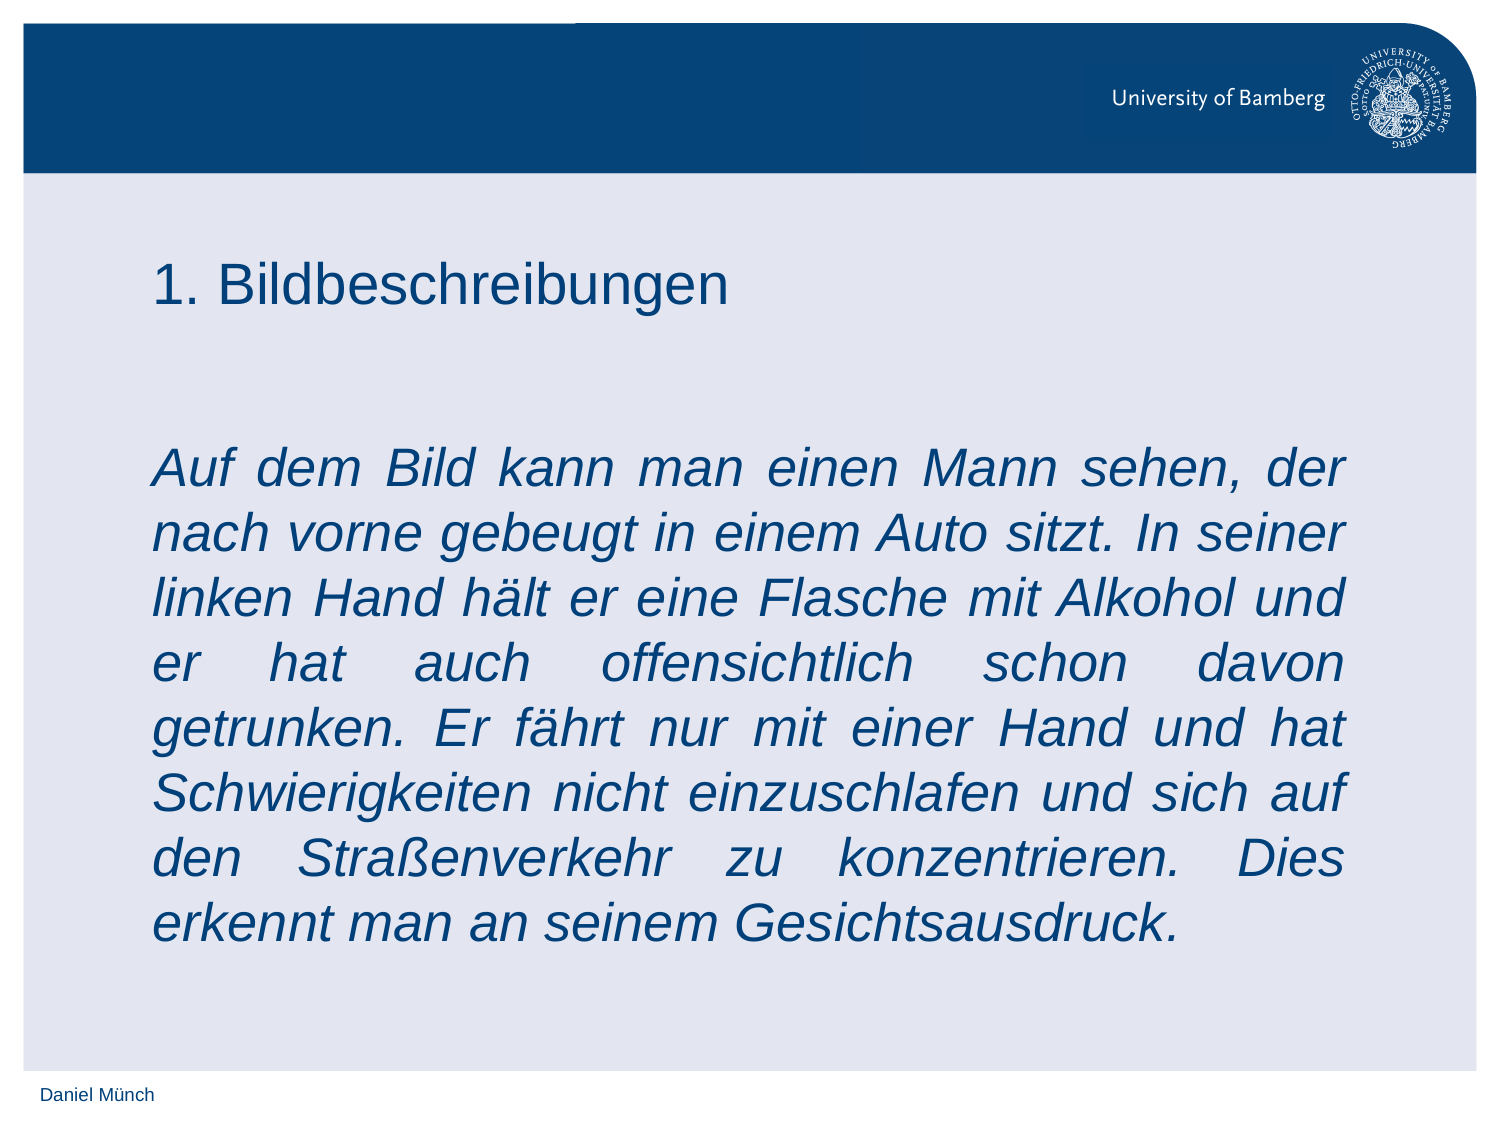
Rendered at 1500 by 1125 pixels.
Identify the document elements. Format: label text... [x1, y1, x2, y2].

picture [0, 0, 1500, 1125]
title 1. Bildbeschreibungen [137, 187, 1363, 375]
list Auf dem Bild kann man einen Mann sehen, der nach vorne gebeugt in einem Auto sitzt. In seiner linken Hand hält er eine Flasche mit Alkohol und er hat auch offensichtlich schon davon getrunken. Er fährt nur mit einer Hand und hat Schwierigkeiten nicht einzuschlafen und sich auf den Straßenverkehr zu konzentrieren. Dies erkennt man an seinem Gesichtsausdruck. [137, 425, 1363, 1008]
